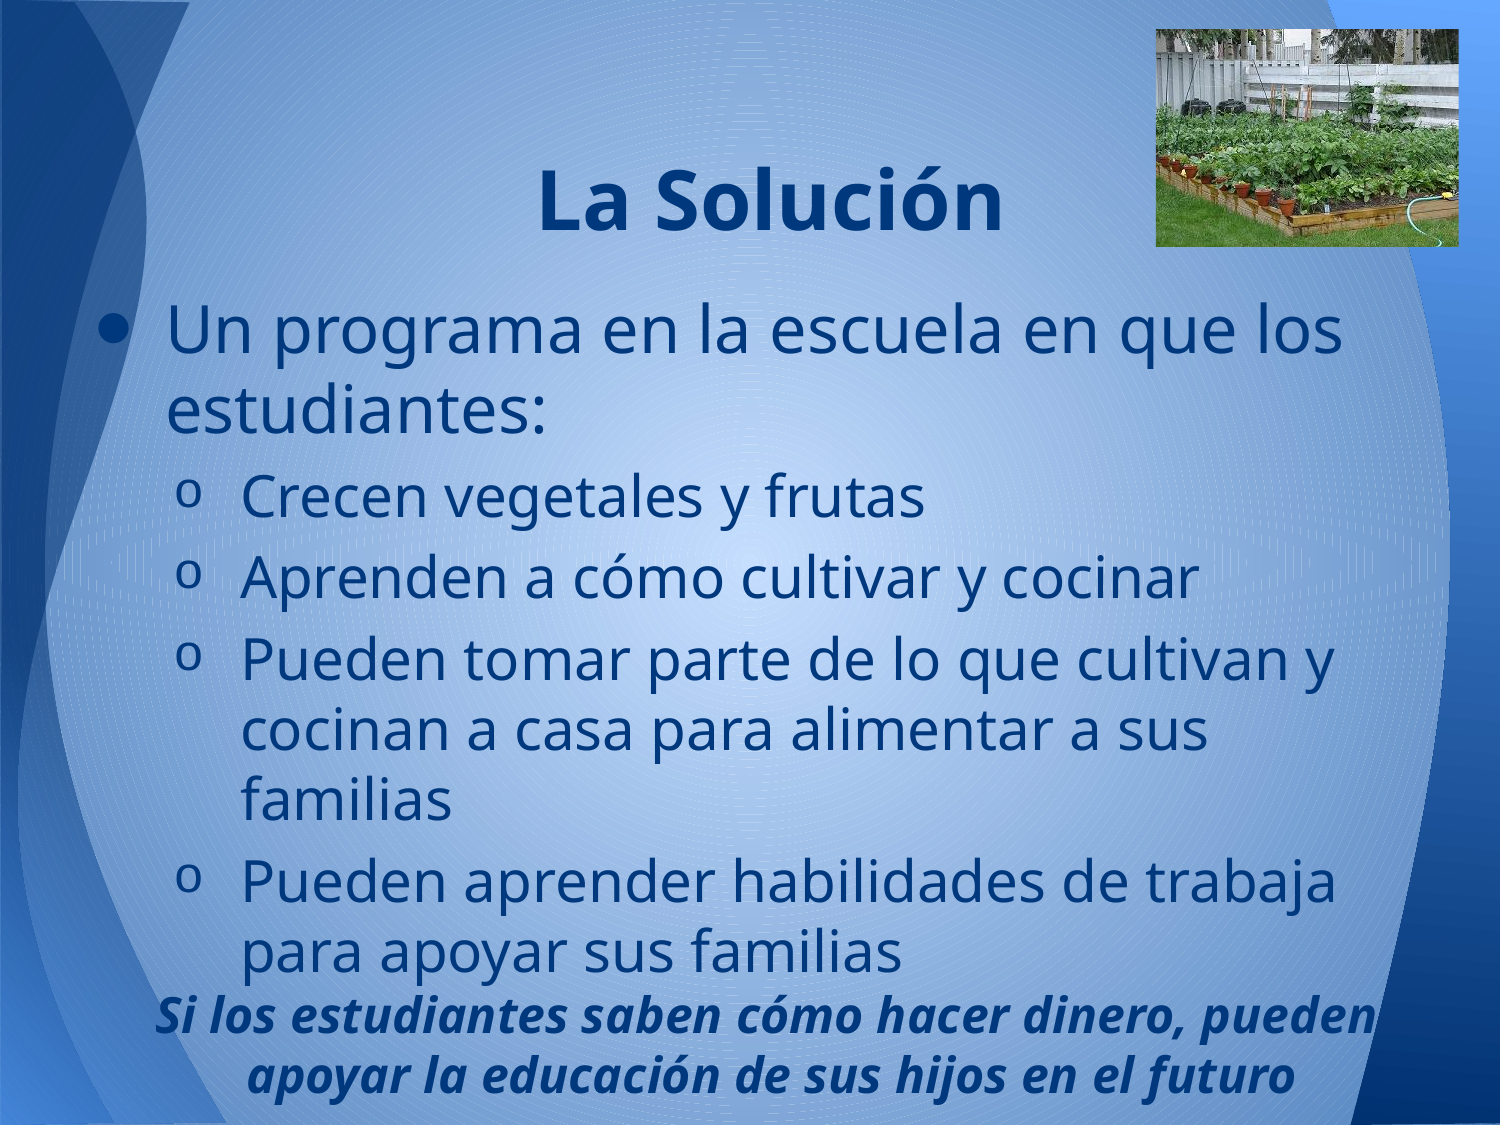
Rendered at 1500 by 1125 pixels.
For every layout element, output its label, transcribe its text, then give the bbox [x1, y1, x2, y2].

title La Solución [75, 45, 1425, 263]
list Un programa en la escuela en que los estudiantes: Crecen vegetales y frutas Aprenden a cómo cultivar y cocinar Pueden tomar parte de lo que cultivan y cocinan a casa para alimentar a sus familias Pueden aprender habilidades de trabaja para apoyar sus familias Si los estudiantes saben cómo hacer dinero, pueden apoyar la educación de sus hijos en el futuro [75, 272, 1425, 1067]
text_box [1155, 29, 1459, 247]
